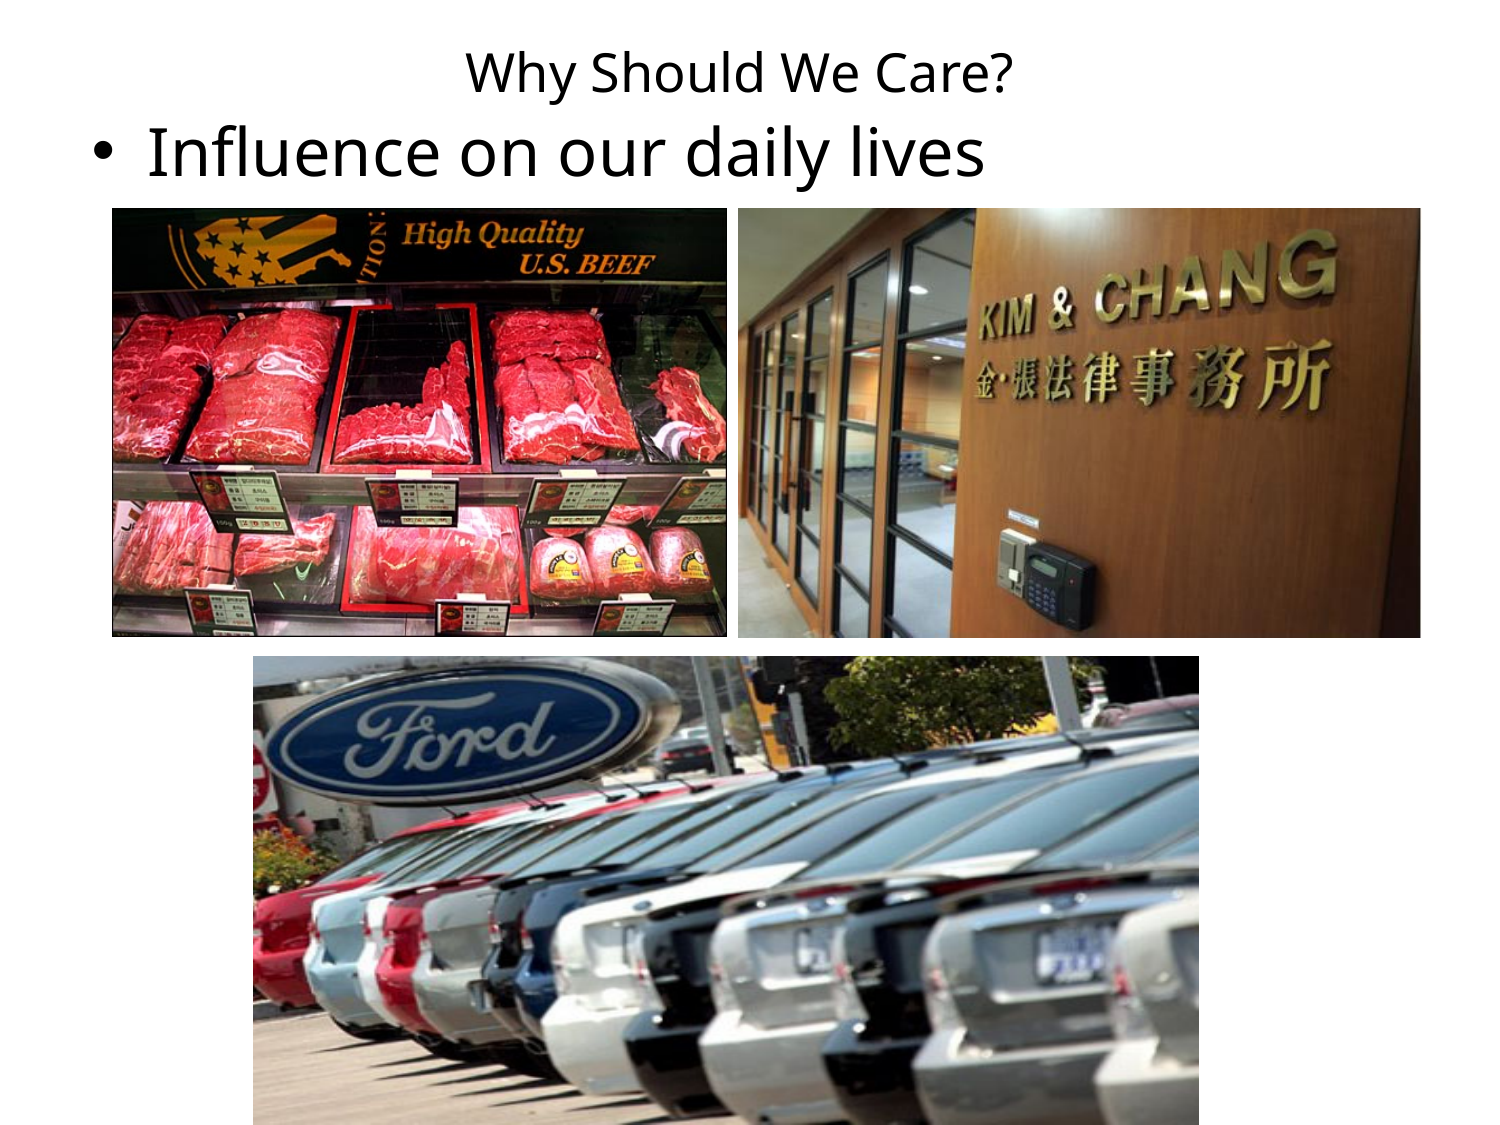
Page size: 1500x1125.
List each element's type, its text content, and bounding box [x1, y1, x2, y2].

picture [111, 207, 727, 637]
title Why Should We Care? [64, 30, 1415, 112]
picture [737, 207, 1422, 639]
list Influence on our daily lives [76, 101, 1427, 1059]
picture [253, 655, 1200, 1125]
